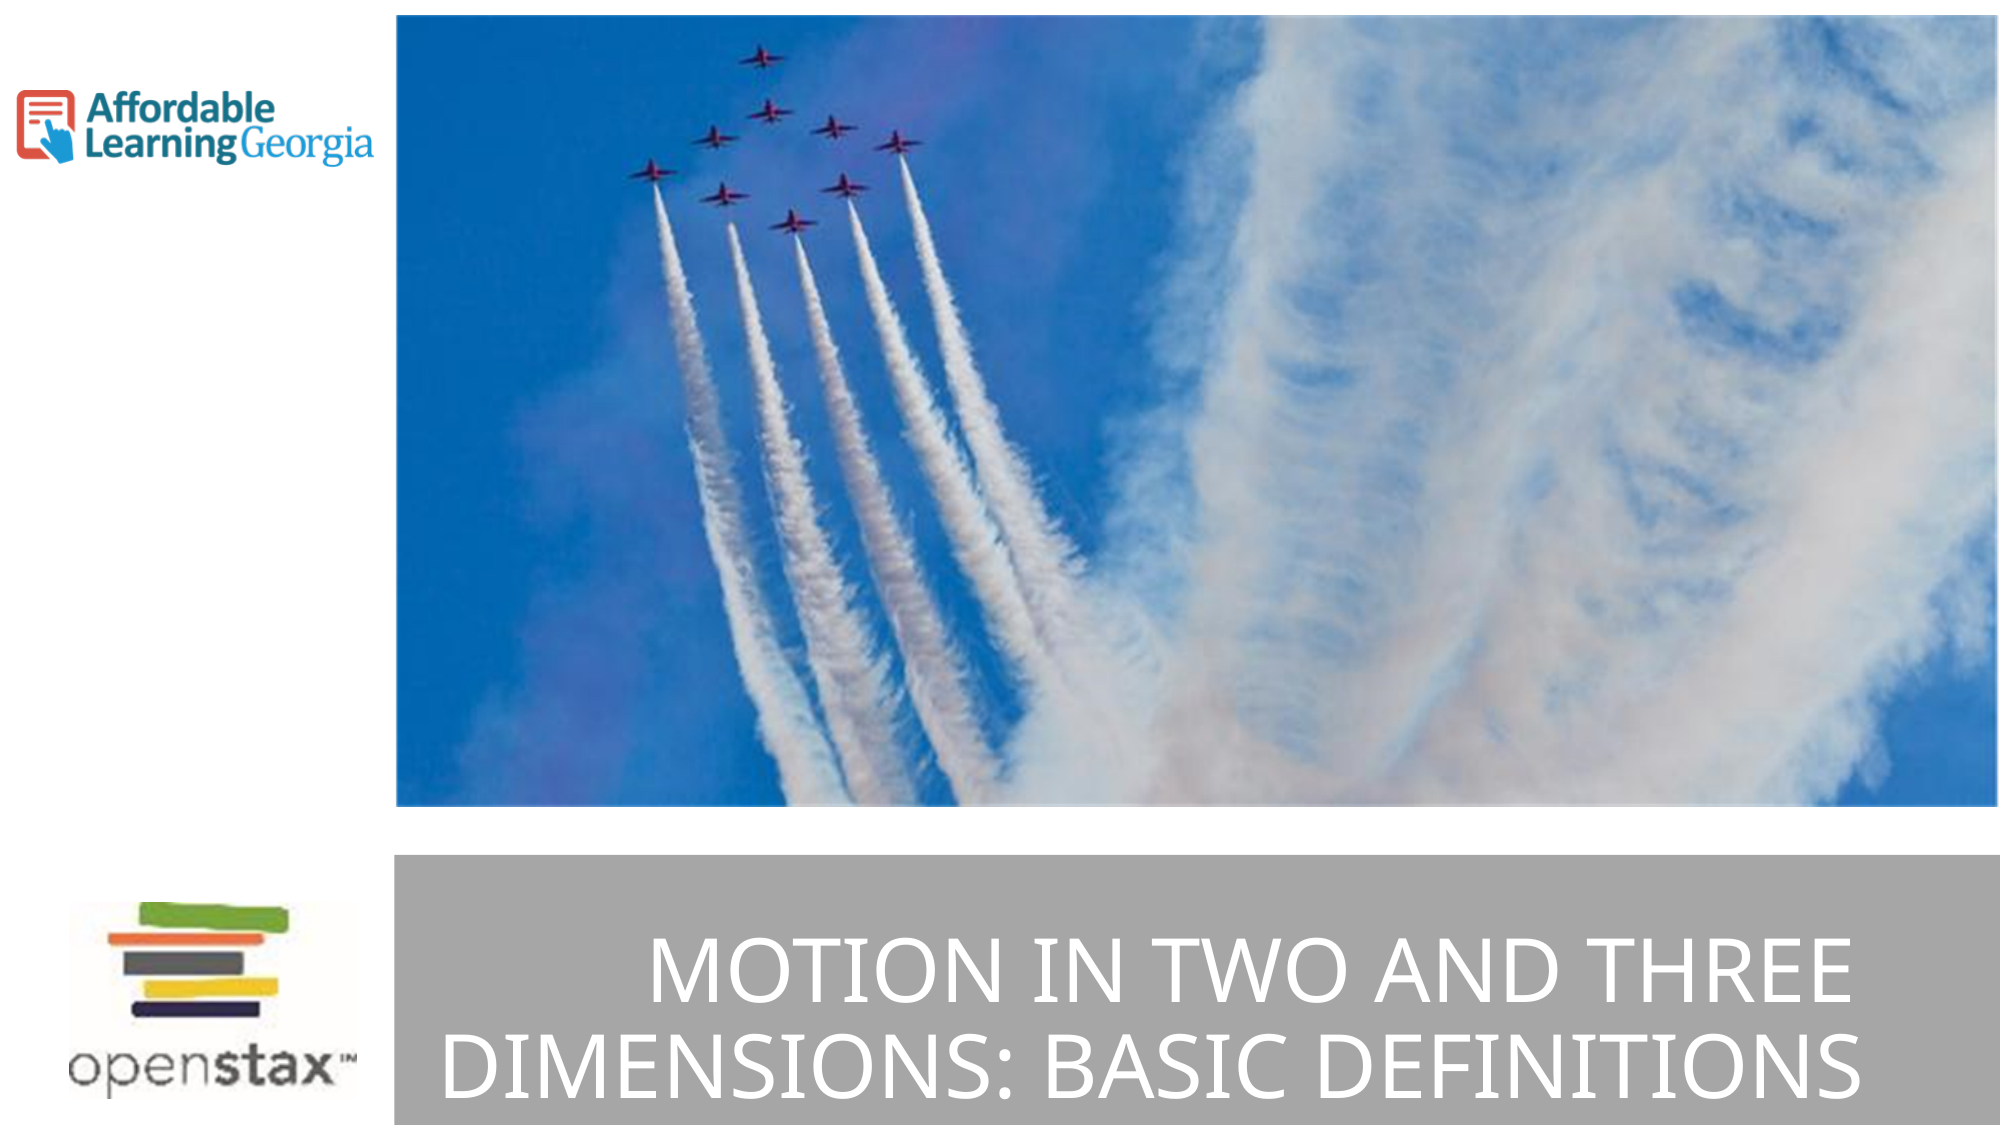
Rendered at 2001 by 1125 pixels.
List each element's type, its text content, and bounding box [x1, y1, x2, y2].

picture [69, 902, 358, 1099]
picture [15, 15, 2000, 807]
title MOTION IN TWO AND THREE DIMENSIONS: BASIC DEFINITIONS [394, 854, 2000, 1125]
